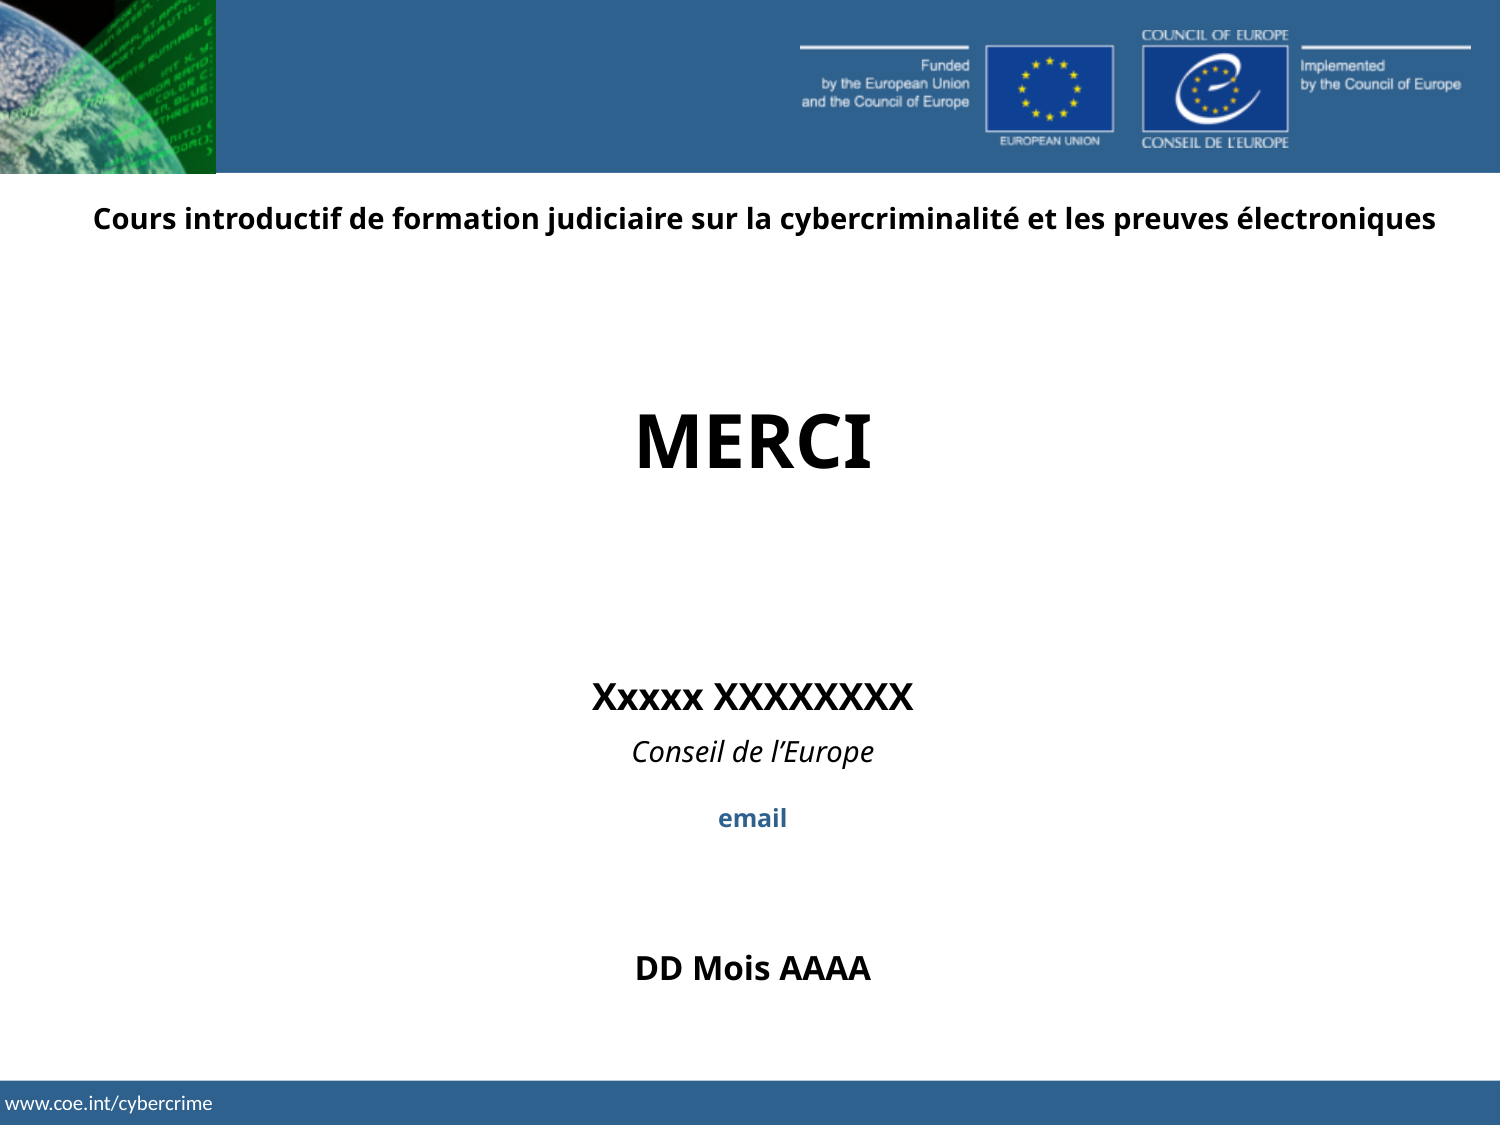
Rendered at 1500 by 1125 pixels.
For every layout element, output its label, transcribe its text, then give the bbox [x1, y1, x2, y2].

text_box MERCI Xxxxx XXXXXXXX Conseil de l’Europe email DD Mois AAAA [47, 385, 1459, 995]
picture [799, 30, 1471, 148]
picture [0, 0, 216, 174]
text_box Cours introductif de formation judiciaire sur la cybercriminalité et les preuves électroniques [59, 193, 1471, 243]
text_box [216, 0, 1500, 174]
